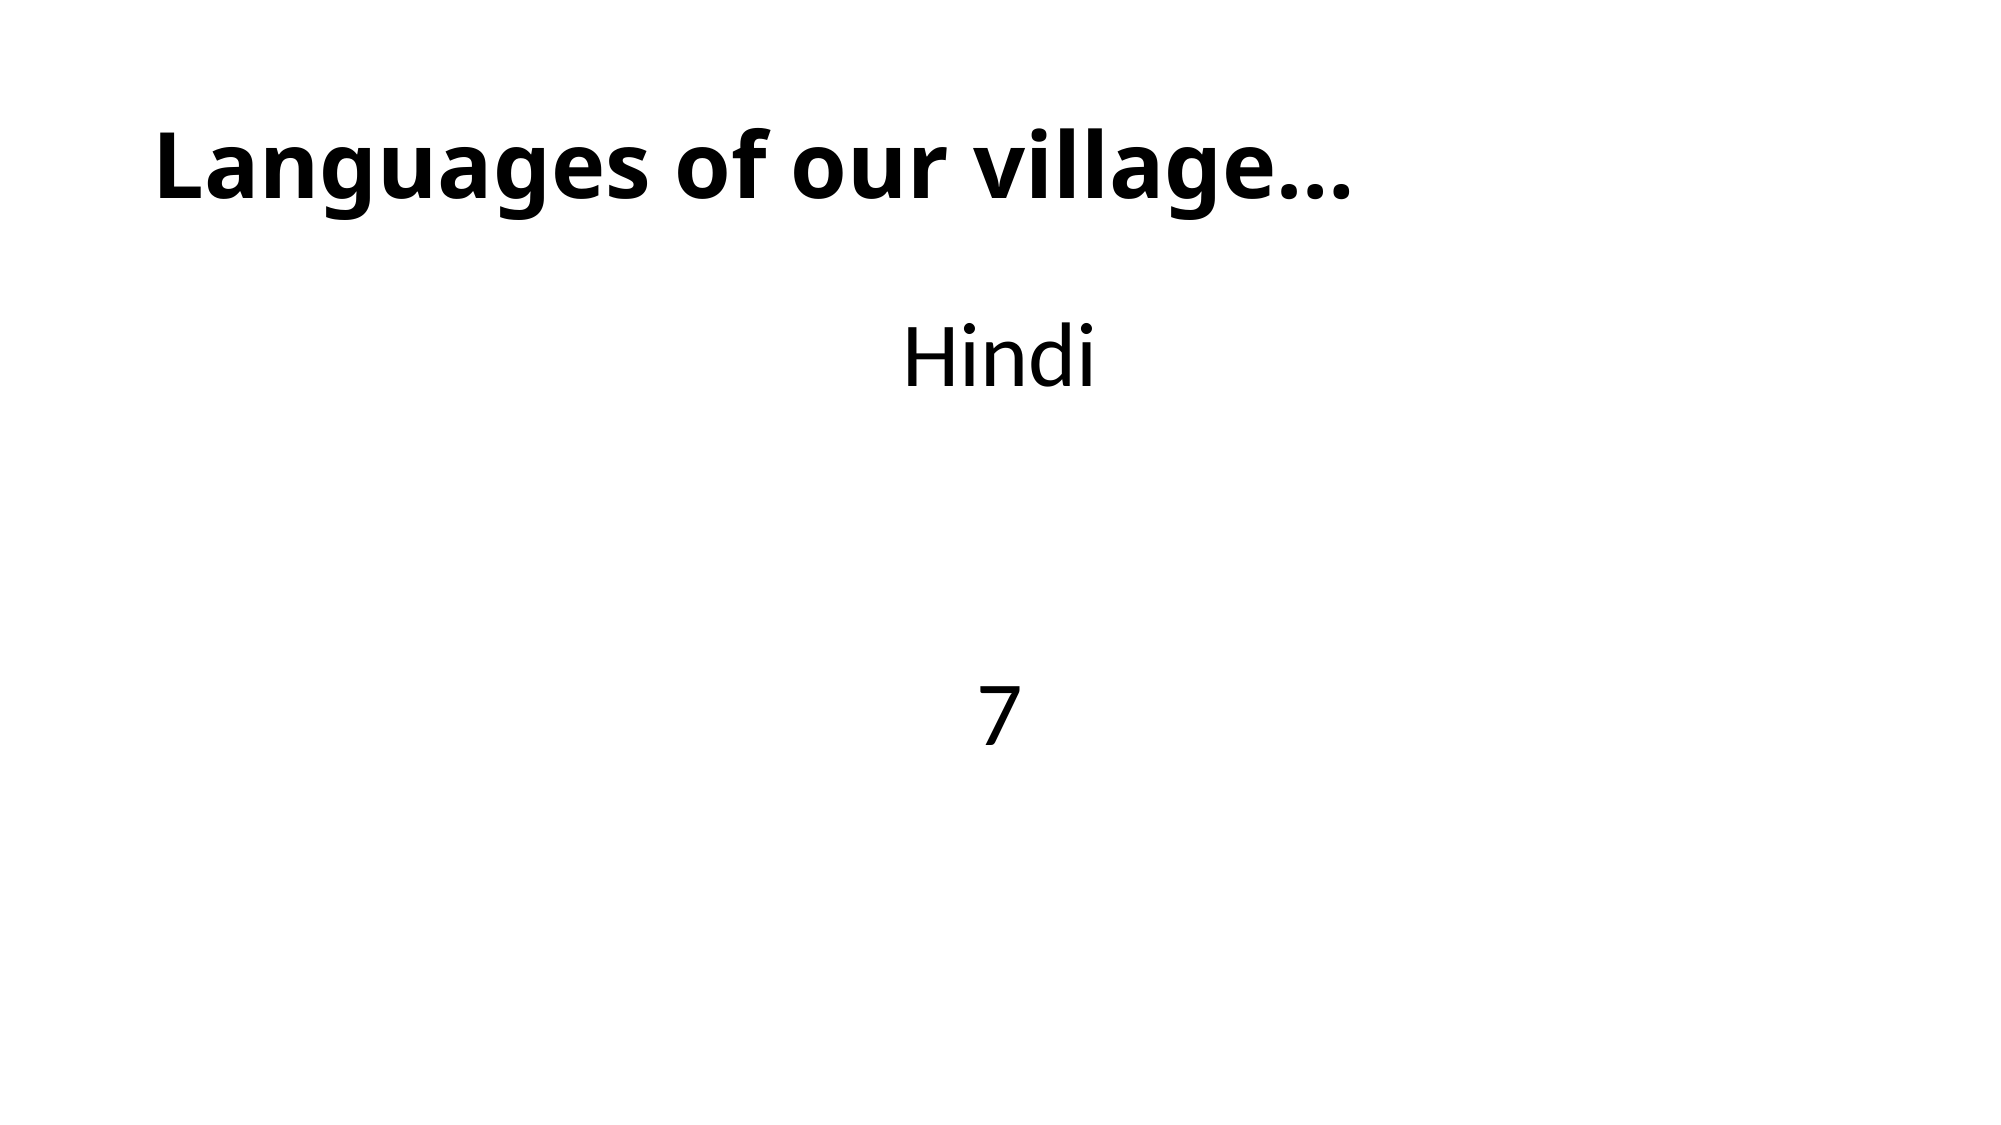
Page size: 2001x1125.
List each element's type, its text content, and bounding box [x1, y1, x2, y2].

list Hindi 7 [137, 299, 1863, 1014]
title Languages of our village… [137, 59, 1863, 278]
